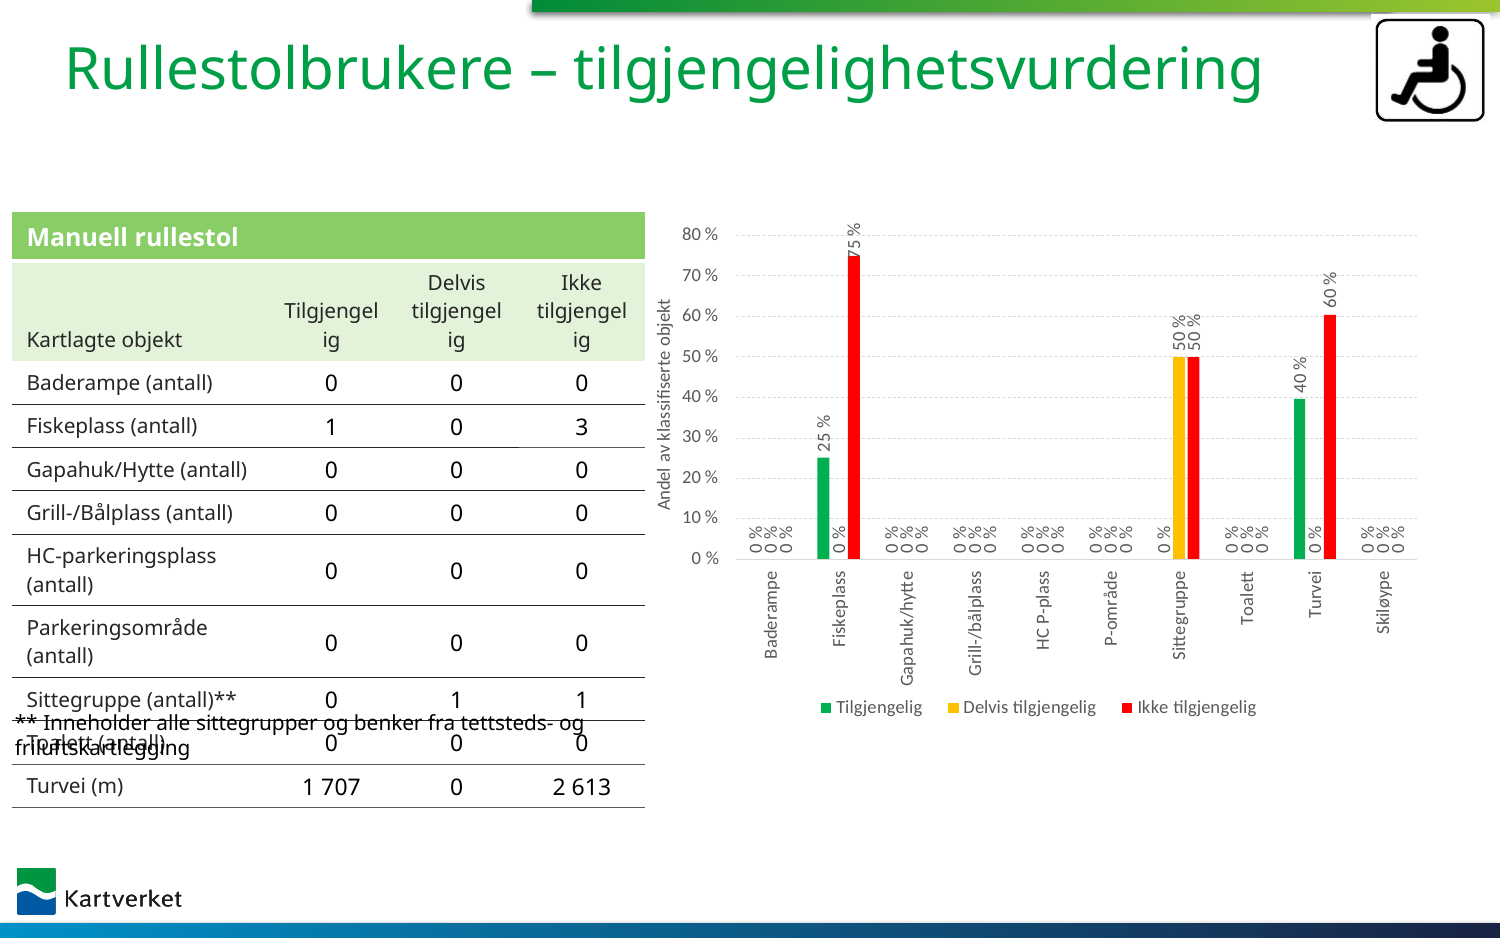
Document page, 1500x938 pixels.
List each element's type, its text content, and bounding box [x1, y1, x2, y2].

table_cell 0 [519, 361, 638, 404]
table_cell Tilgjengelig [269, 263, 394, 361]
table_cell Parkeringsområde (antall) [12, 606, 269, 677]
table_cell 1 [519, 678, 638, 702]
text_box ** Inneholder alle sittegrupper og benker fra tettsteds- og friluftskartlegging [0, 702, 745, 768]
table_cell 0 [394, 606, 519, 677]
table_cell Sittegruppe (antall)** [12, 678, 269, 702]
table_cell HC-parkeringsplass (antall) [12, 535, 269, 605]
table_cell 0 [394, 361, 519, 404]
table_cell 0 [519, 606, 638, 677]
table_cell 0 [394, 491, 519, 534]
table_cell 0 [394, 448, 519, 490]
table_cell 0 [394, 405, 519, 447]
table_cell Fiskeplass (antall) [12, 405, 269, 447]
table_cell 0 [519, 491, 638, 534]
table_cell Baderampe (antall) [12, 361, 269, 404]
picture [643, 218, 1427, 728]
table_cell 1 [394, 678, 519, 702]
table_cell 1 [269, 405, 394, 447]
table_cell 0 [519, 535, 638, 605]
table_cell Turvei (m) [12, 768, 269, 807]
table_cell 0 [269, 361, 394, 404]
table_cell 3 [519, 405, 638, 447]
picture [1371, 13, 1491, 127]
table_cell 0 [269, 606, 394, 677]
table_cell 0 [394, 768, 519, 807]
text_box Rullestolbrukere – tilgjengelighetsvurdering [49, 12, 1372, 109]
table_cell 1 707 [269, 768, 394, 807]
table_cell 0 [269, 535, 394, 605]
table_cell 0 [269, 448, 394, 490]
table_cell Grill-/Bålplass (antall) [12, 491, 269, 534]
table_cell 0 [394, 535, 519, 605]
table_cell 0 [519, 448, 638, 490]
table_cell Kartlagte objekt [12, 263, 269, 361]
table_cell 0 [269, 678, 394, 702]
table_cell Gapahuk/Hytte (antall) [12, 448, 269, 490]
table_cell 0 [269, 491, 394, 534]
table_header Manuell rullestol [12, 212, 645, 259]
table_cell Delvis tilgjengelig [394, 263, 519, 361]
table_cell Ikke tilgjengelig [519, 263, 638, 361]
table_cell 2 613 [519, 768, 645, 807]
